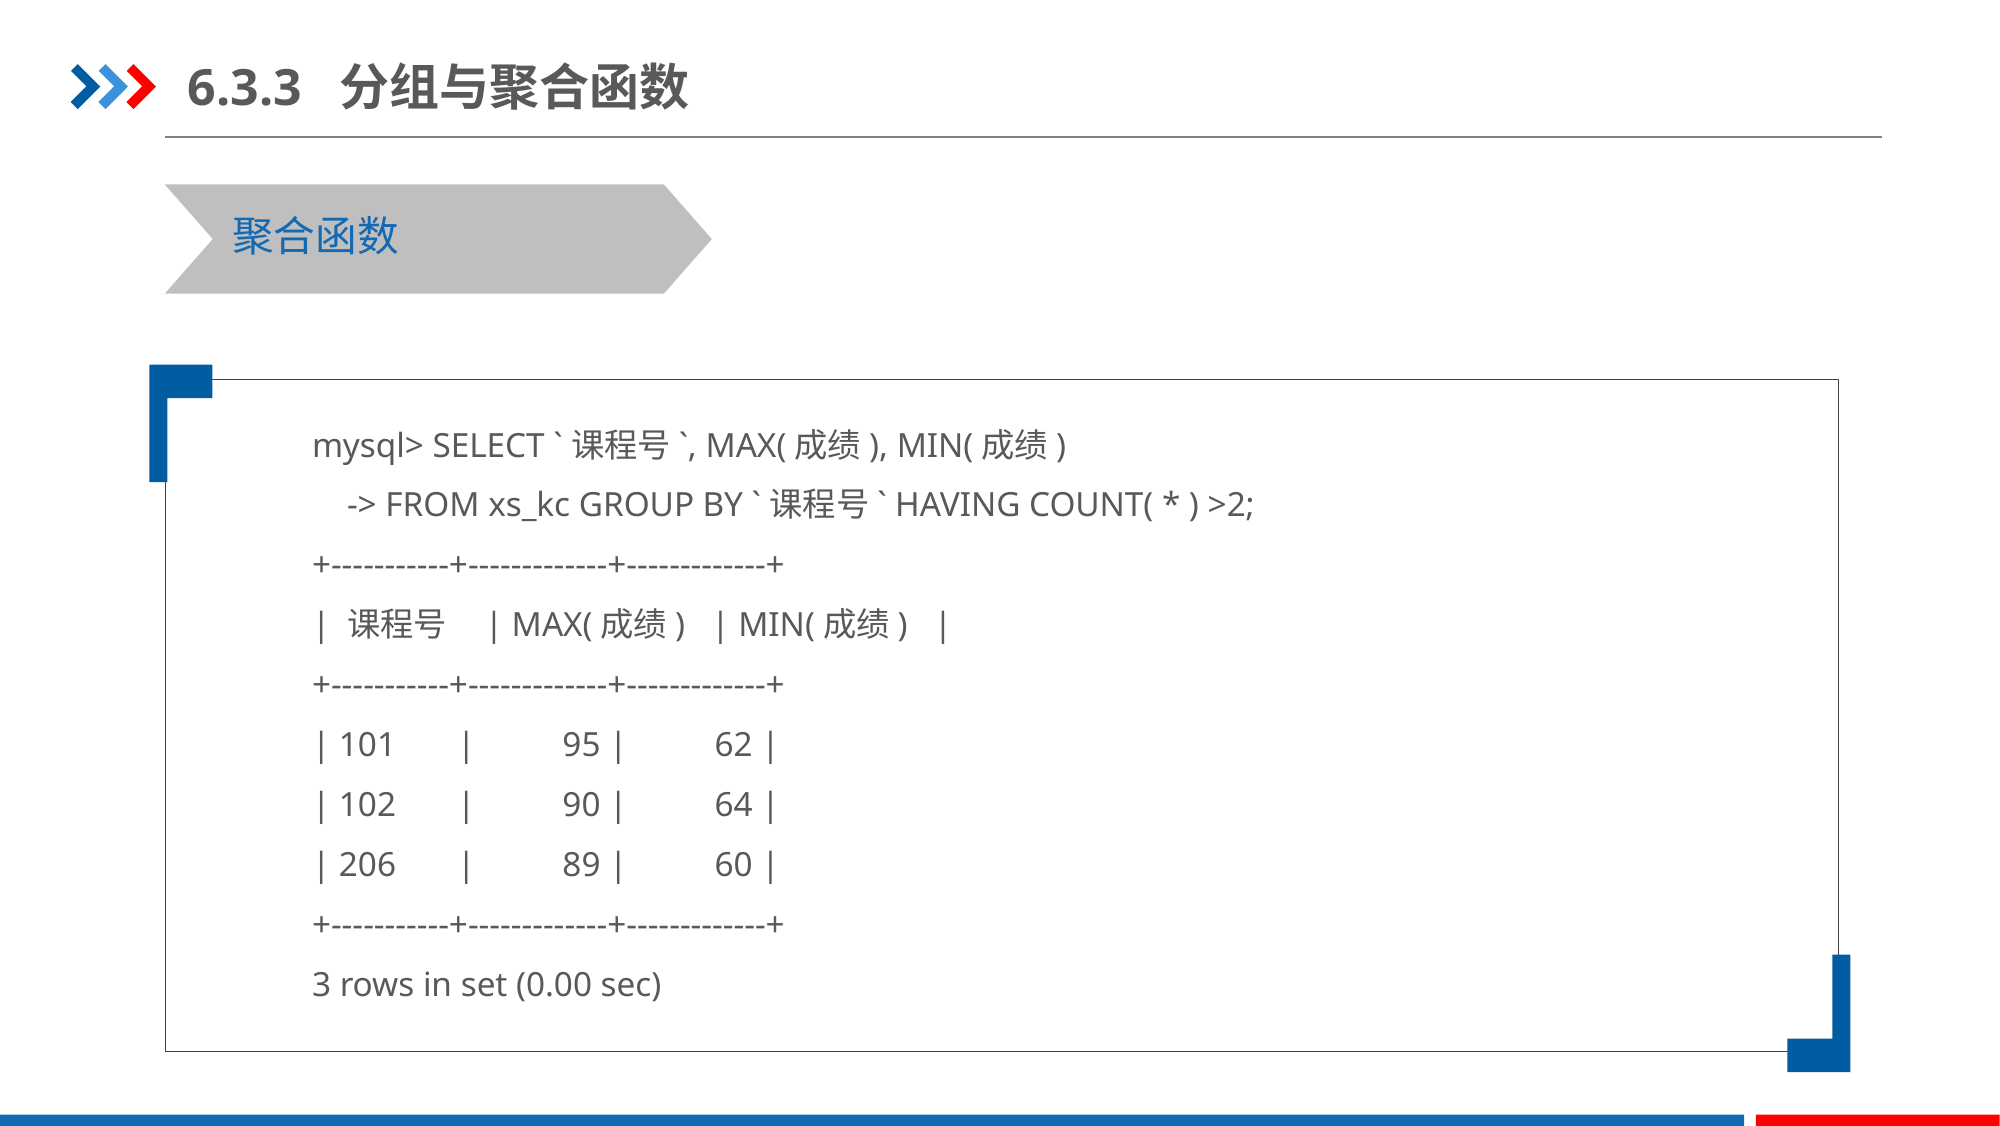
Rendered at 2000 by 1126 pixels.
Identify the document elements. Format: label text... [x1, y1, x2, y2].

text_box [147, 363, 215, 484]
text_box [164, 184, 712, 294]
text_box 聚合函数 [217, 202, 414, 267]
text_box [1785, 953, 1852, 1074]
text_box [163, 378, 1841, 1053]
text_box 6.3.3 分组与聚合函数 [187, 43, 827, 127]
